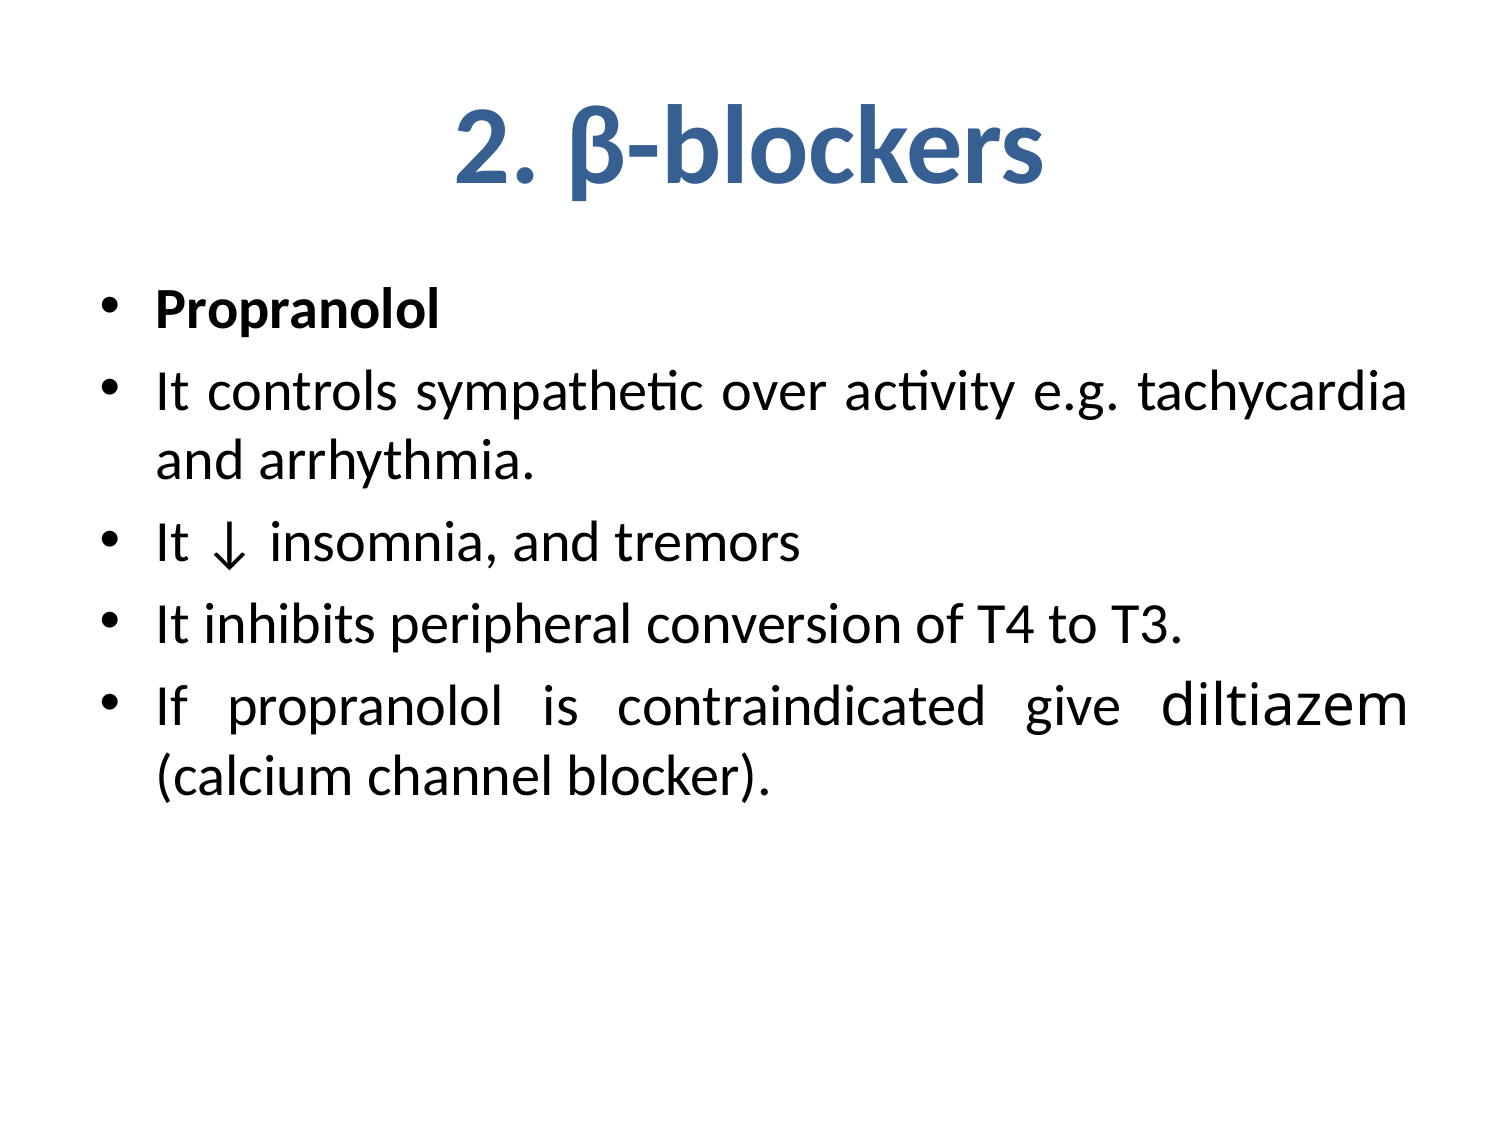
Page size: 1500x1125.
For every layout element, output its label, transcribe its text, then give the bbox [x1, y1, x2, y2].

title 2. β-blockers [75, 45, 1425, 233]
list Propranolol It controls sympathetic over activity e.g. tachycardia and arrhythmia. It ↓ insomnia, and tremors It inhibits peripheral conversion of T4 to T3. If propranolol is contraindicated give diltiazem (calcium channel blocker). [75, 262, 1425, 1005]
